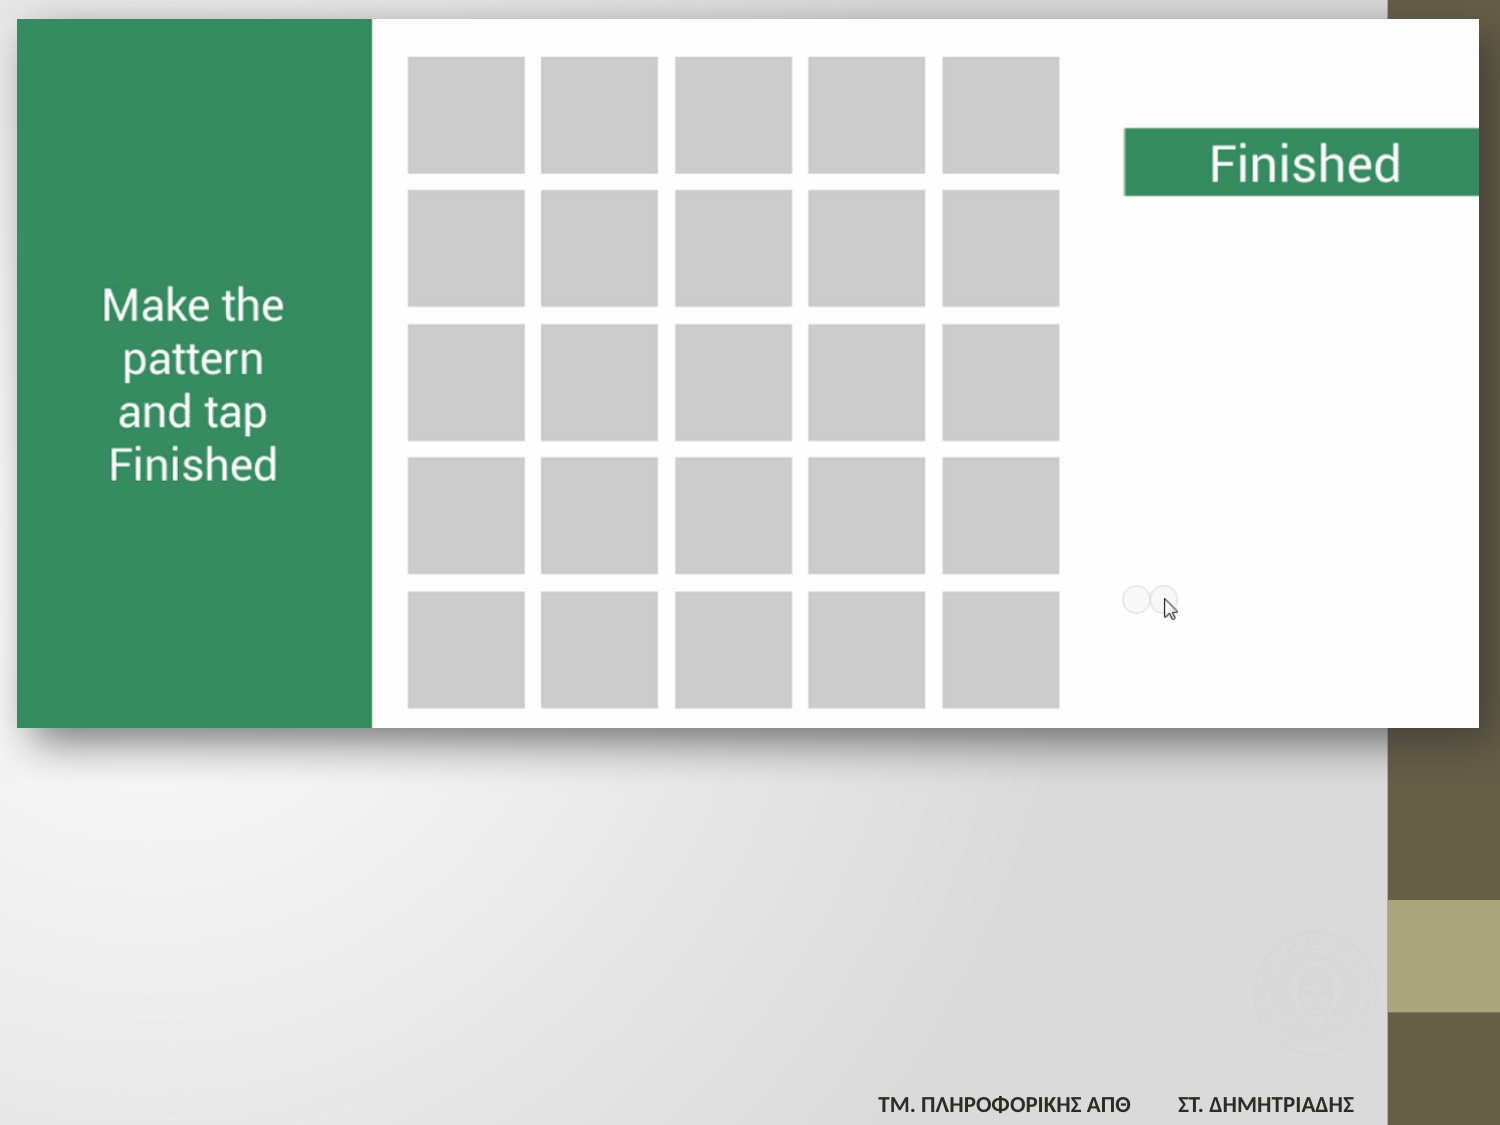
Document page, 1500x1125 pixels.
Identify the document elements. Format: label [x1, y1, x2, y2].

list [17, 18, 1480, 729]
